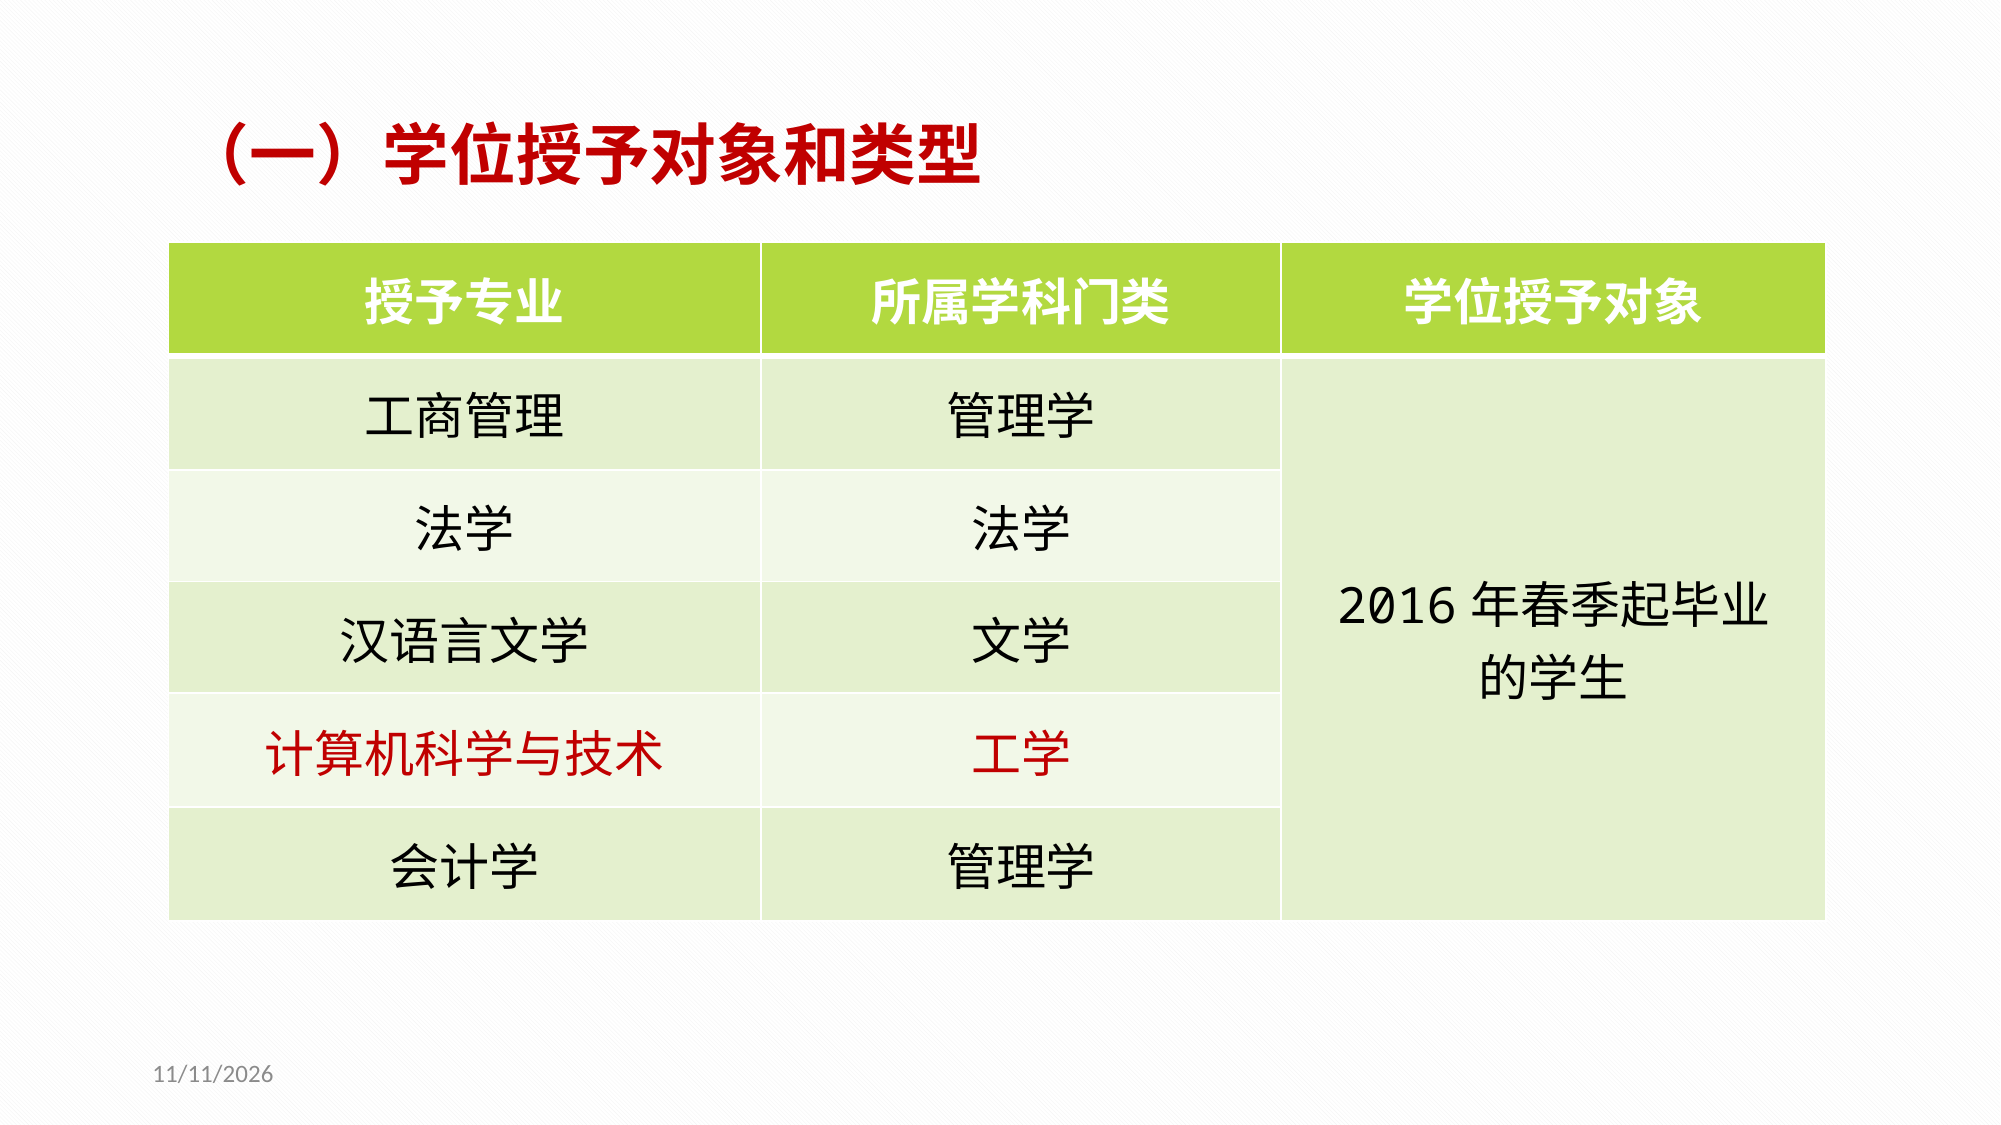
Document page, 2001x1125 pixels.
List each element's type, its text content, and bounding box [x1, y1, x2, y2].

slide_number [137, 1042, 168, 1103]
table_header 所属学科门类 [762, 243, 1280, 353]
table_cell 2016年春季起毕业 的学生 [1282, 359, 1825, 920]
text_box （一）学位授予对象和类型 [124, 65, 1563, 201]
table_header 授予专业 [169, 243, 760, 353]
table_cell 汉语言文学 [169, 582, 760, 692]
table_cell 法学 [169, 471, 760, 581]
table_cell 计算机科学与技术 [169, 694, 760, 806]
table_cell 法学 [762, 471, 1280, 581]
table_cell 管理学 [762, 808, 1280, 920]
table_cell 管理学 [762, 359, 1280, 469]
table_cell 工商管理 [169, 359, 760, 469]
table_cell 会计学 [169, 808, 760, 920]
table_cell 文学 [762, 582, 1280, 692]
table_cell 工学 [762, 694, 1280, 806]
text_box [168, 191, 1870, 1106]
table_header 学位授予对象 [1282, 243, 1825, 353]
